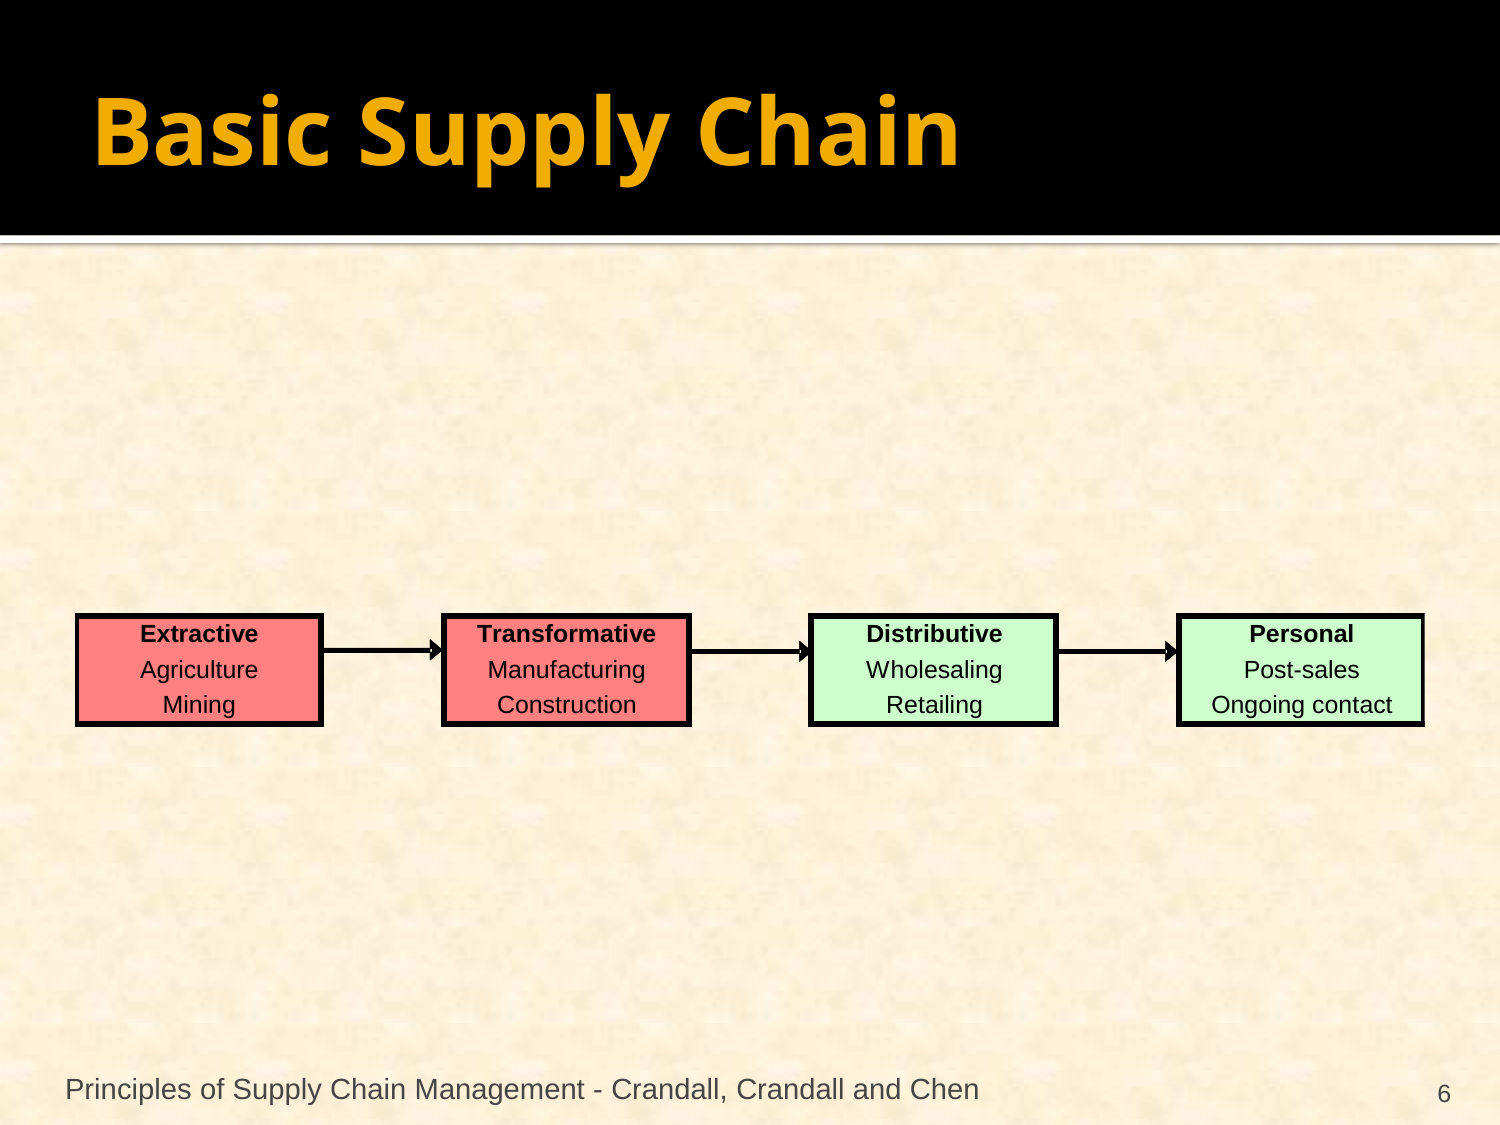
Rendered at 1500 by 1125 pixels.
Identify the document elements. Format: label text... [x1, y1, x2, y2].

footer Principles of Supply Chain Management - Crandall, Crandall and Chen [50, 1062, 1038, 1113]
title Basic Supply Chain [75, 25, 1425, 231]
slide_number 6 [1345, 1062, 1467, 1108]
picture [0, 243, 1500, 1125]
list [74, 579, 1425, 762]
